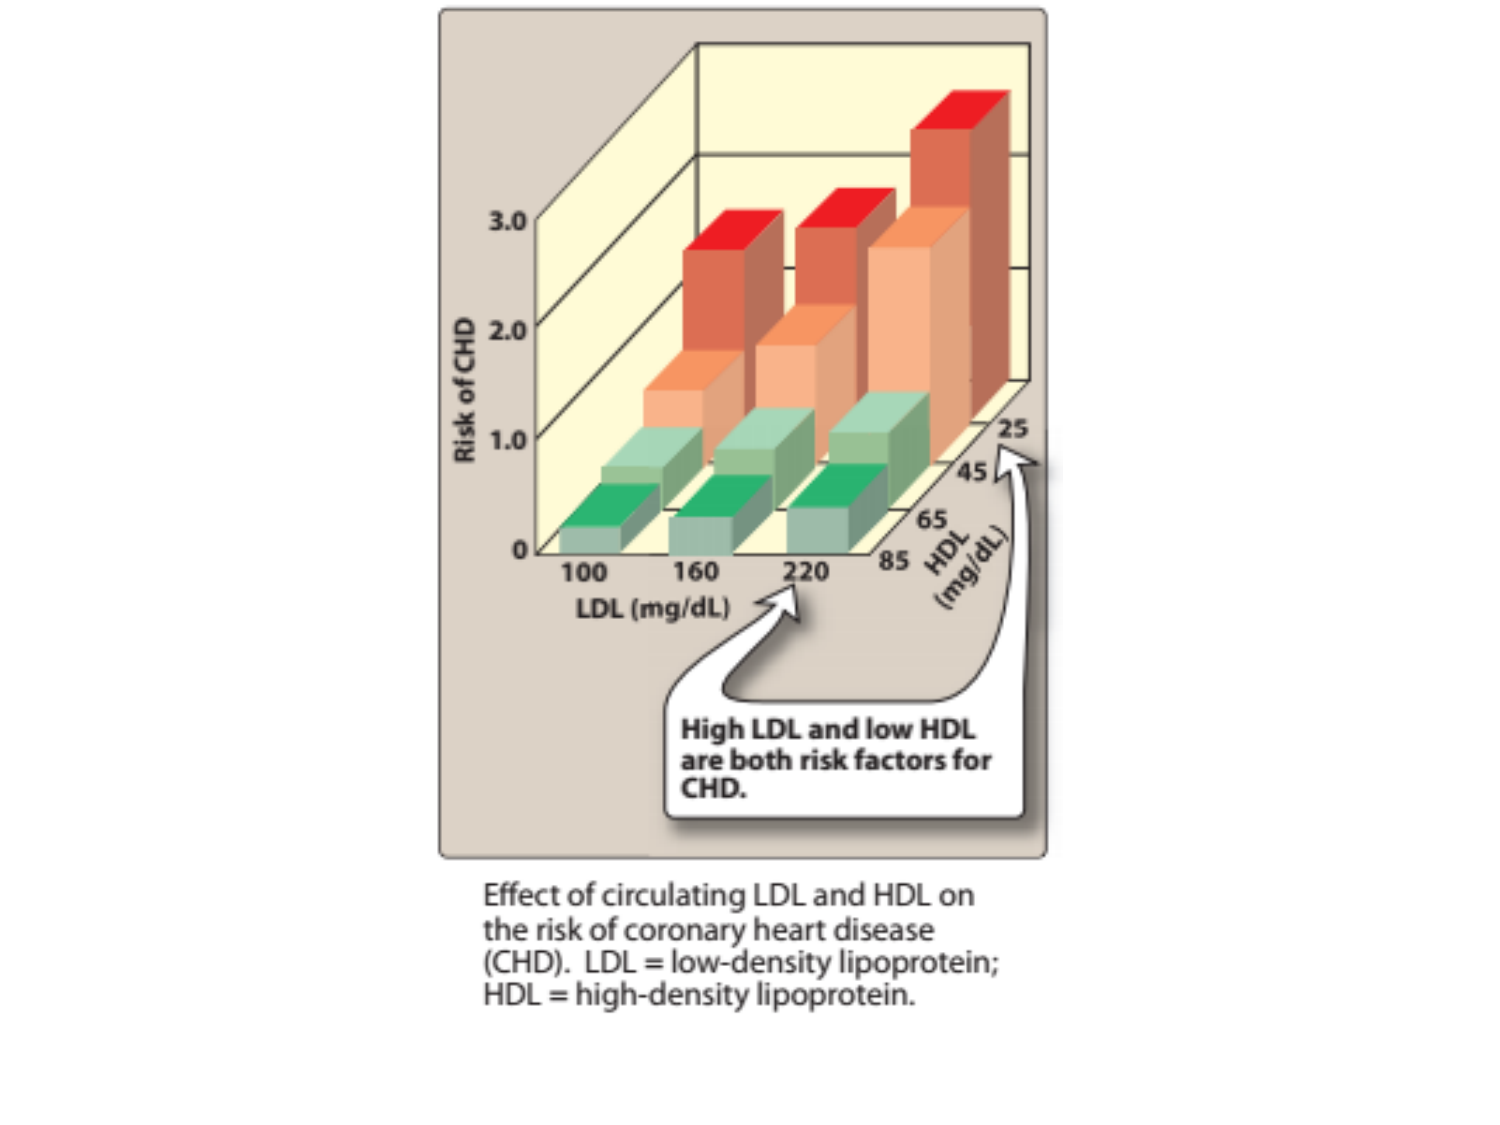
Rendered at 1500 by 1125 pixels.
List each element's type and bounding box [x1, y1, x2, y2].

picture [474, 874, 1007, 1038]
picture [424, 0, 1063, 869]
